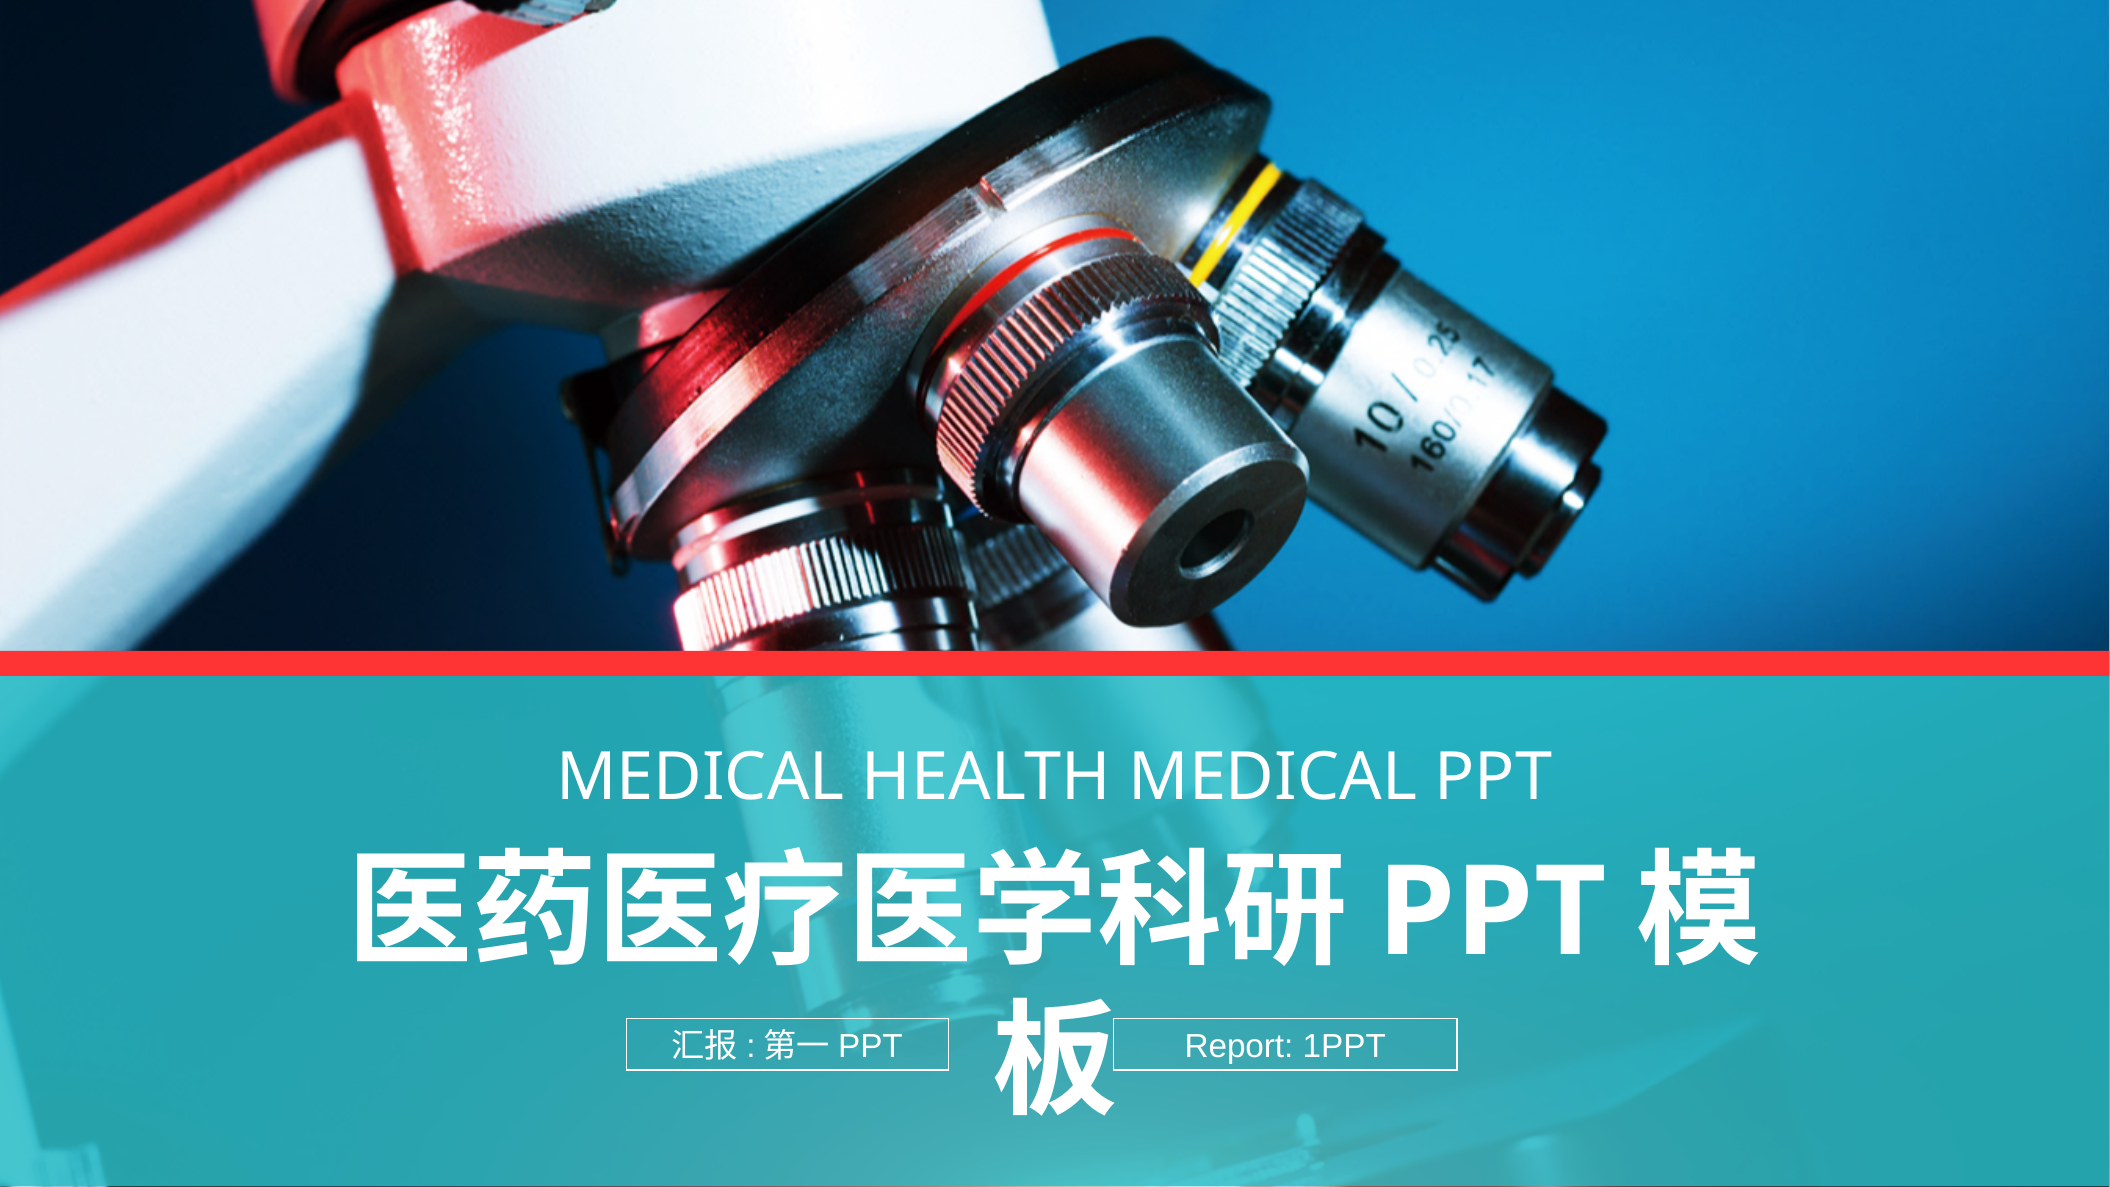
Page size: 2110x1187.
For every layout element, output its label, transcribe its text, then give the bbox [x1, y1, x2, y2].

text_box [0, 0, 2110, 650]
text_box [0, 677, 2110, 1187]
text_box 汇报:第一PPT [626, 1018, 949, 1071]
text_box [0, 650, 2110, 677]
text_box Report: 1PPT [1113, 1018, 1458, 1071]
text_box MEDICAL HEALTH MEDICAL PPT [386, 732, 1724, 813]
text_box 医药医疗医学科研PPT模板 [293, 829, 1816, 1130]
